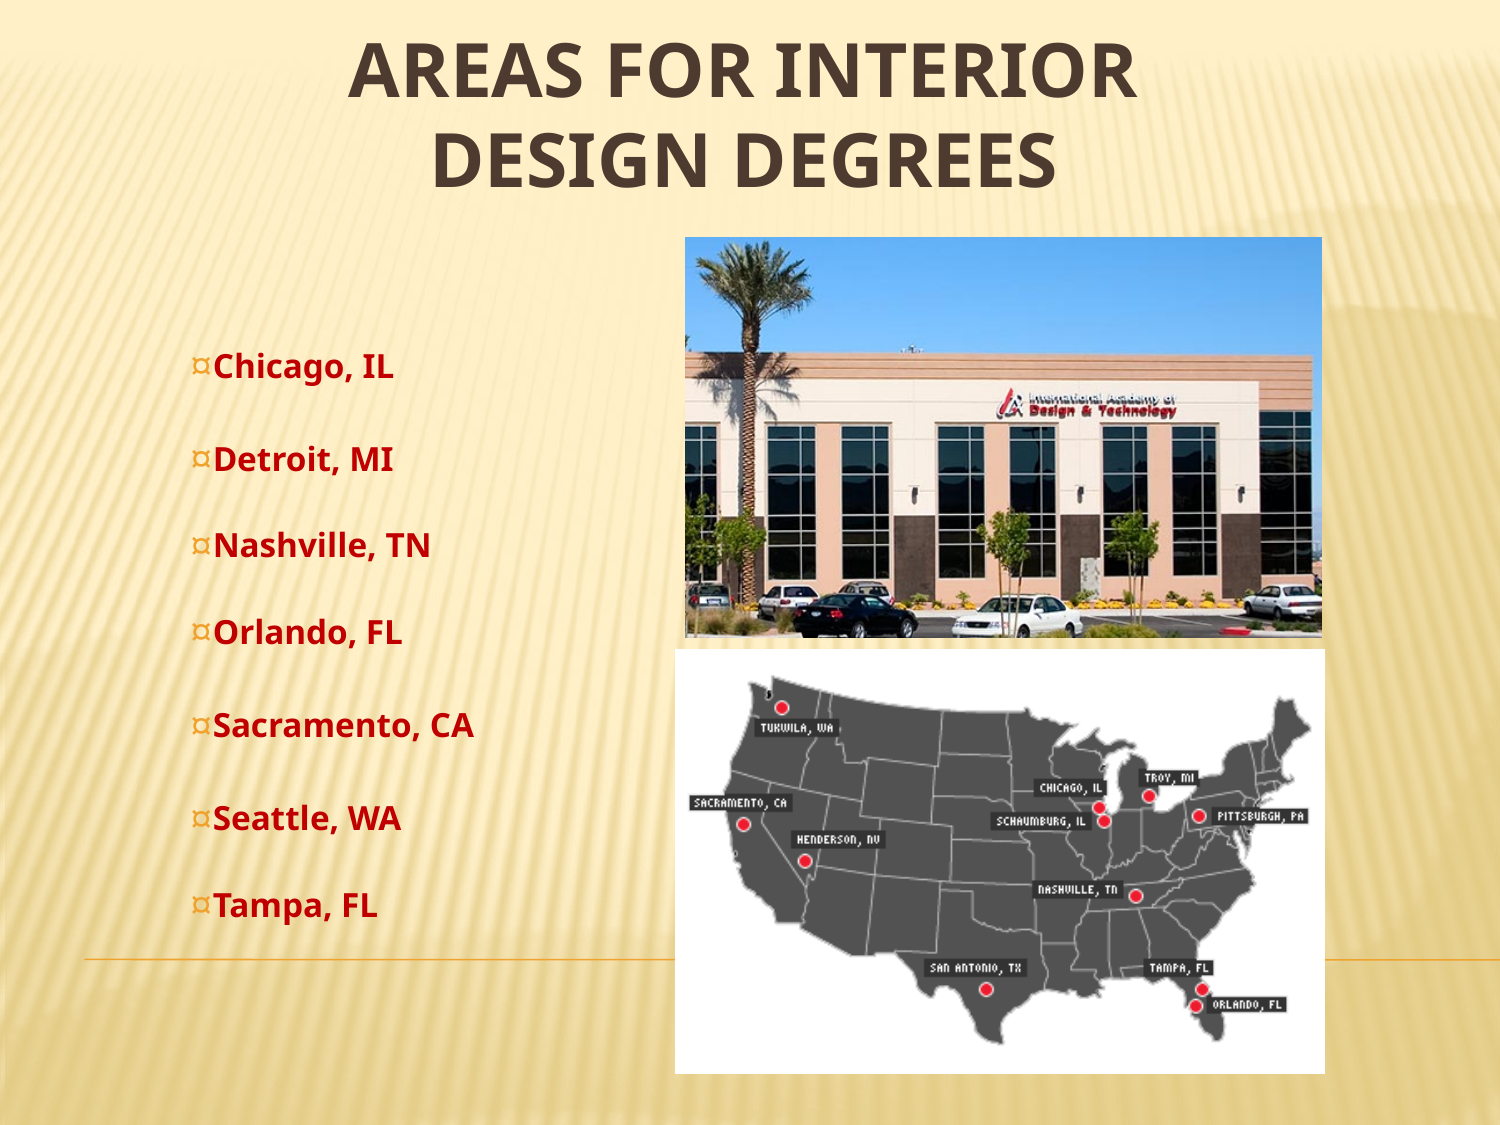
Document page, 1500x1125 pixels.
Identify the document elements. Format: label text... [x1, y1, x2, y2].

list Chicago, IL Detroit, MI Nashville, TN Orlando, FL Sacramento, CA Seattle, WA Tampa, FL [174, 337, 538, 963]
title Areas for Interior Design Degrees [262, 24, 1225, 200]
picture [674, 649, 1325, 1074]
picture [685, 237, 1323, 638]
